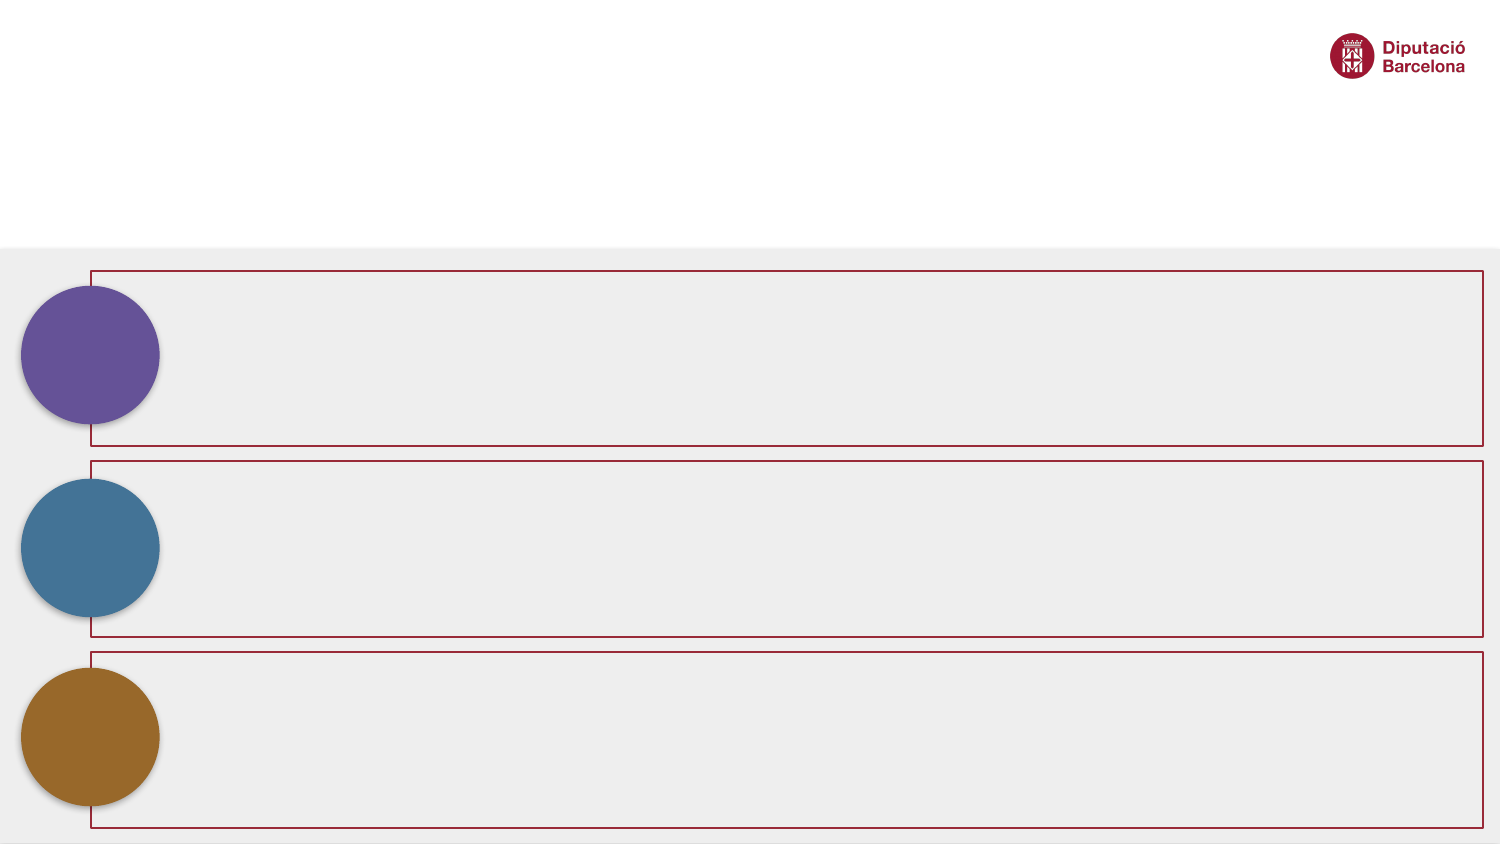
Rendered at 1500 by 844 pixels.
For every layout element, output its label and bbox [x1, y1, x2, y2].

picture [1330, 33, 1465, 79]
